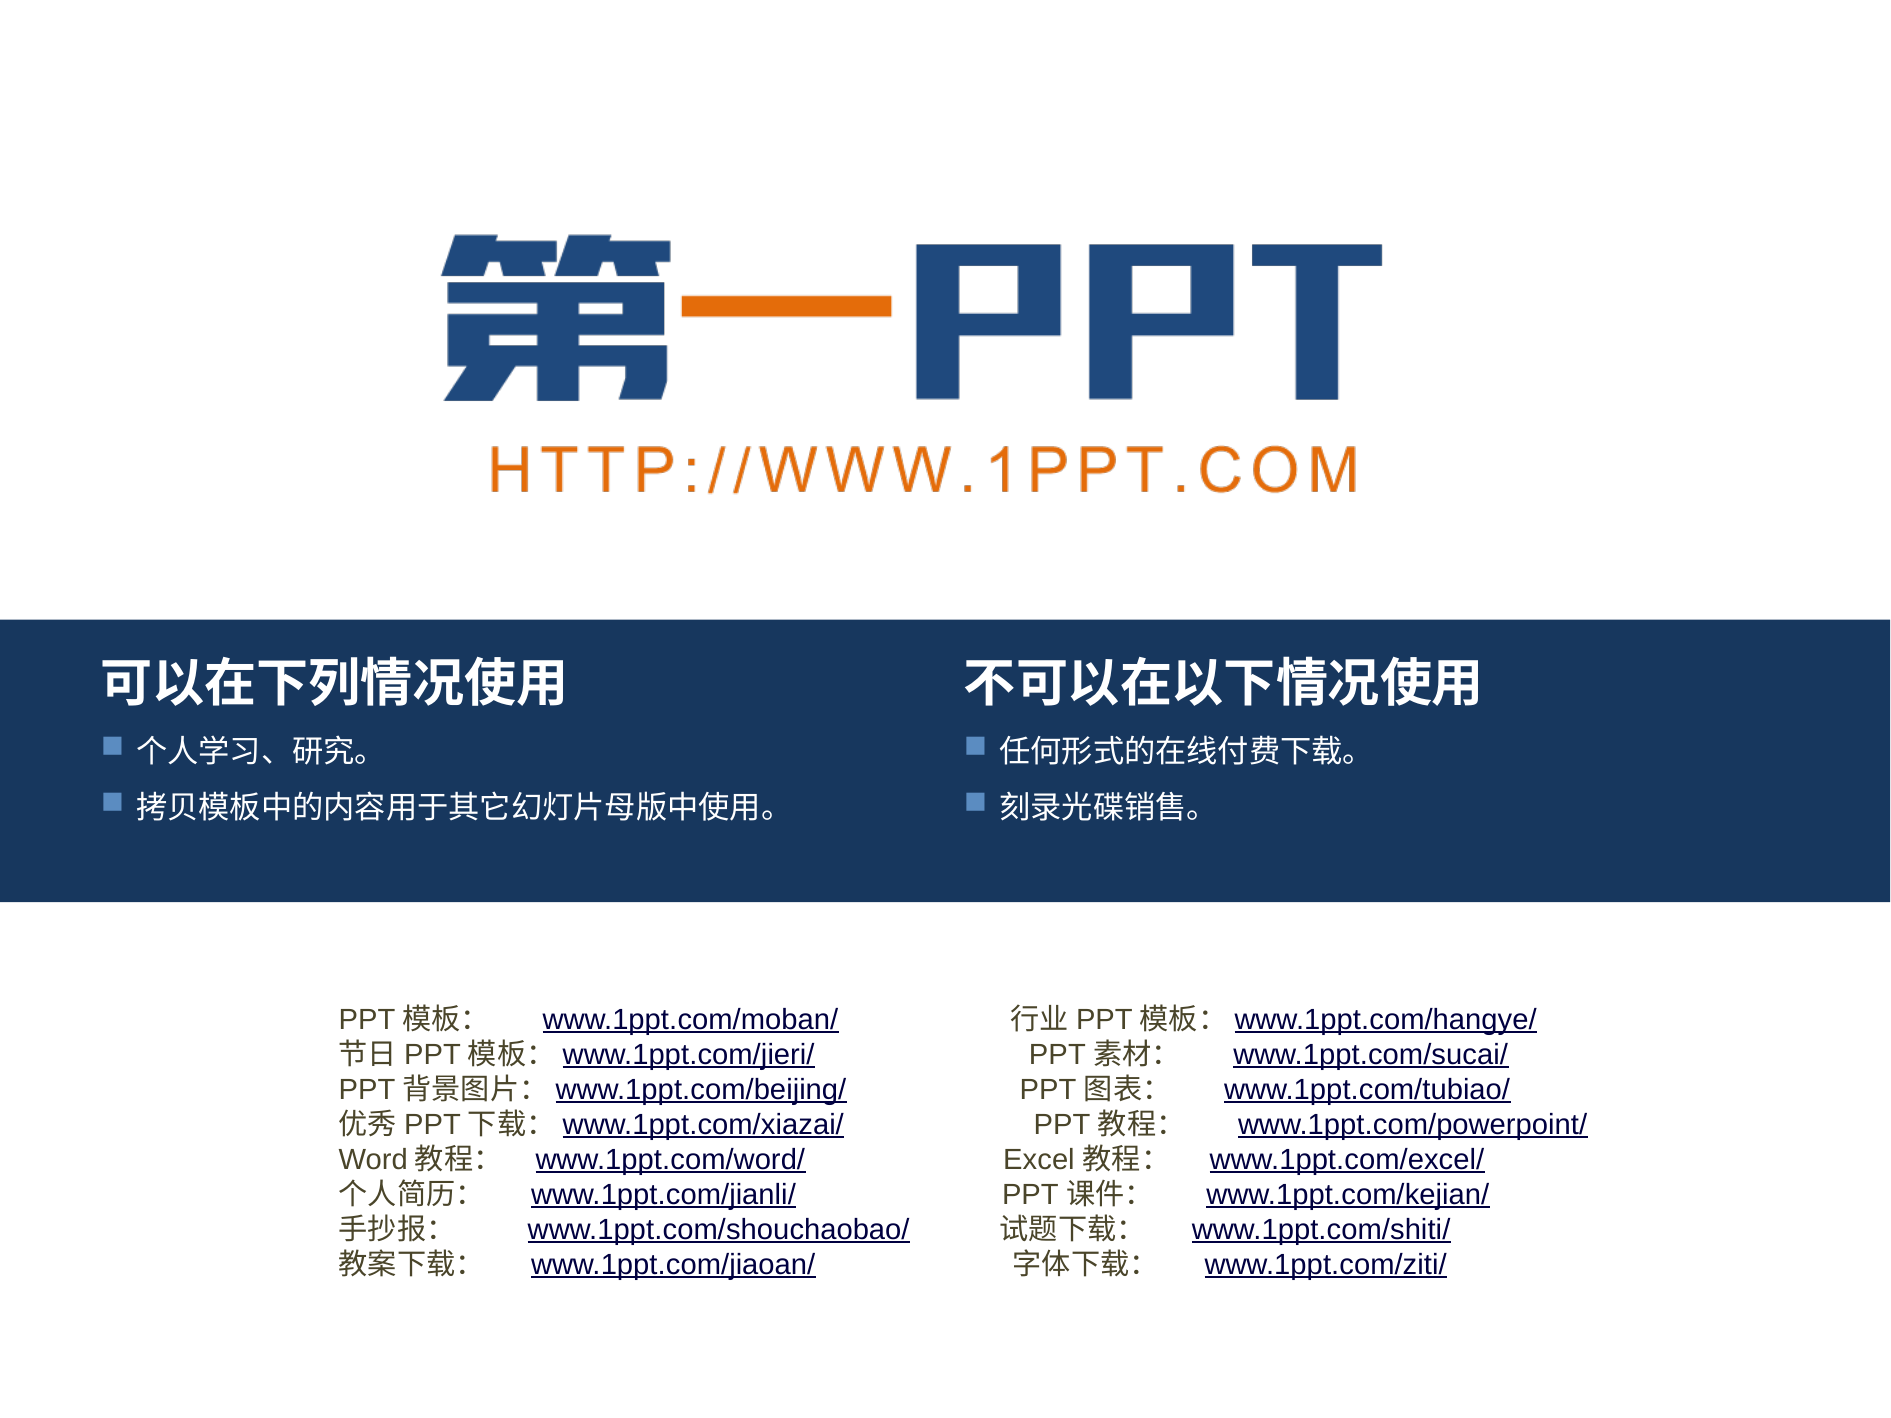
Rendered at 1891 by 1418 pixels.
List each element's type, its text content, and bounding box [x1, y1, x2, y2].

text_box 可以在下列情况使用 个人学习、研究。 拷贝模板中的内容用于其它幻灯片母版中使用。 [81, 640, 931, 888]
text_box PPT模板： www.1ppt.com/moban/ 行业PPT模板：www.1ppt.com/hangye/ 节日PPT模板：www.1ppt.com/jieri/ PPT素材： www.1ppt.com/sucai/ PPT背景图片：www.1ppt.com/beijing/ PPT图表： www.1ppt.com/tubiao/ 优秀PPT下载：www.1ppt.com/xiazai/ PPT教程： www.1ppt.com/powerpoint/ Word教程： www.1ppt.com/word/ Excel教程： www.1ppt.com/excel/ 个人简历： www.1ppt.com/jianli/ PPT课件： www.1ppt.com/kejian/ 手抄报： www.1ppt.com/shouchaobao/ 试题下载： www.1ppt.com/shiti/ 教案下载： www.1ppt.com/jiaoan/ 字体下载： www.1ppt.com/ziti/ [318, 915, 1721, 1366]
text_box [0, 619, 1891, 903]
picture [301, 73, 1526, 561]
text_box 不可以在以下情况使用 任何形式的在线付费下载。 刻录光碟销售。 [945, 640, 1794, 888]
